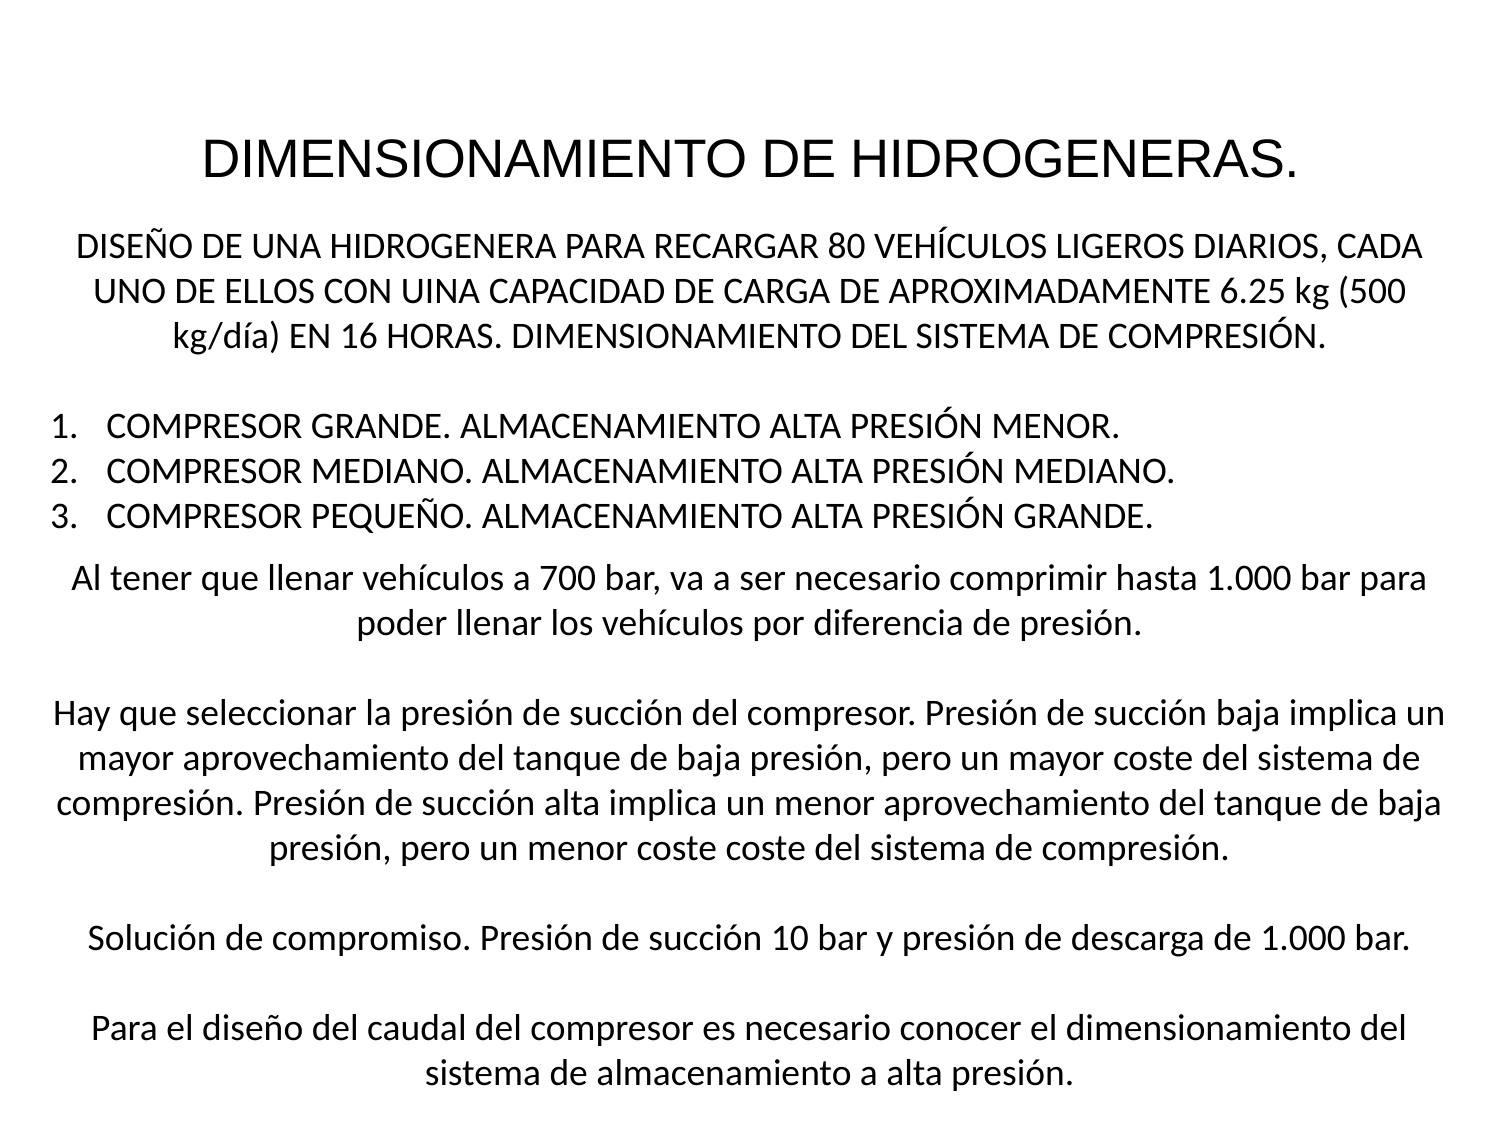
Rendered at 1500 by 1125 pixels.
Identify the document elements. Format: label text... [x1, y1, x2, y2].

text_box Al tener que llenar vehículos a 700 bar, va a ser necesario comprimir hasta 1.000 bar para poder llenar los vehículos por diferencia de presión. Hay que seleccionar la presión de succión del compresor. Presión de succión baja implica un mayor aprovechamiento del tanque de baja presión, pero un mayor coste del sistema de compresión. Presión de succión alta implica un menor aprovechamiento del tanque de baja presión, pero un menor coste coste del sistema de compresión. Solución de compromiso. Presión de succión 10 bar y presión de descarga de 1.000 bar. Para el diseño del caudal del compresor es necesario conocer el dimensionamiento del sistema de almacenamiento a alta presión. [35, 545, 1465, 1101]
text_box DIMENSIONAMIENTO DE HIDROGENERAS. [0, 130, 1500, 190]
text_box DISEÑO DE UNA HIDROGENERA PARA RECARGAR 80 VEHÍCULOS LIGEROS DIARIOS, CADA UNO DE ELLOS CON UINA CAPACIDAD DE CARGA DE APROXIMADAMENTE 6.25 kg (500 kg/día) EN 16 HORAS. DIMENSIONAMIENTO DEL SISTEMA DE COMPRESIÓN. COMPRESOR GRANDE. ALMACENAMIENTO ALTA PRESIÓN MENOR. COMPRESOR MEDIANO. ALMACENAMIENTO ALTA PRESIÓN MEDIANO. COMPRESOR PEQUEÑO. ALMACENAMIENTO ALTA PRESIÓN GRANDE. [35, 213, 1465, 544]
